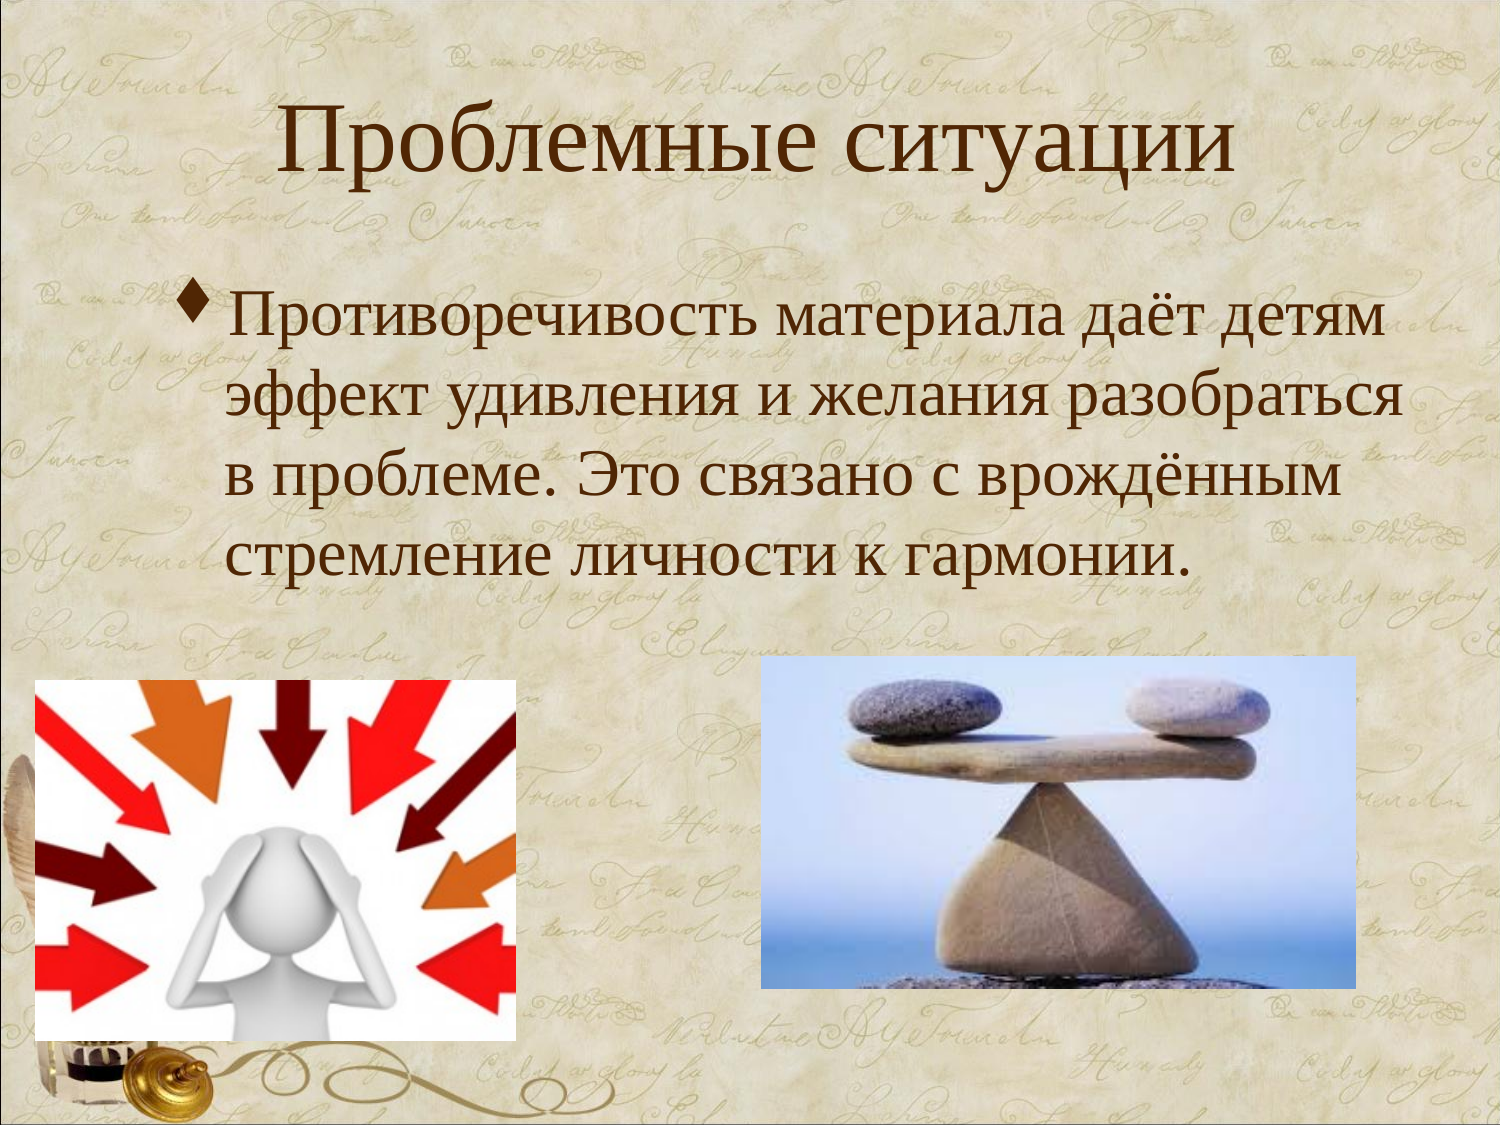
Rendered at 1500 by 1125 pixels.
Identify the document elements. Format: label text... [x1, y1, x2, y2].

title Проблемные ситуации [81, 0, 1433, 264]
picture [0, 0, 1500, 1125]
list Противоречивость материала даёт детям эффект удивления и желания разобраться в проблеме. Это связано с врождённым стремление личности к гармонии. [153, 261, 1453, 988]
